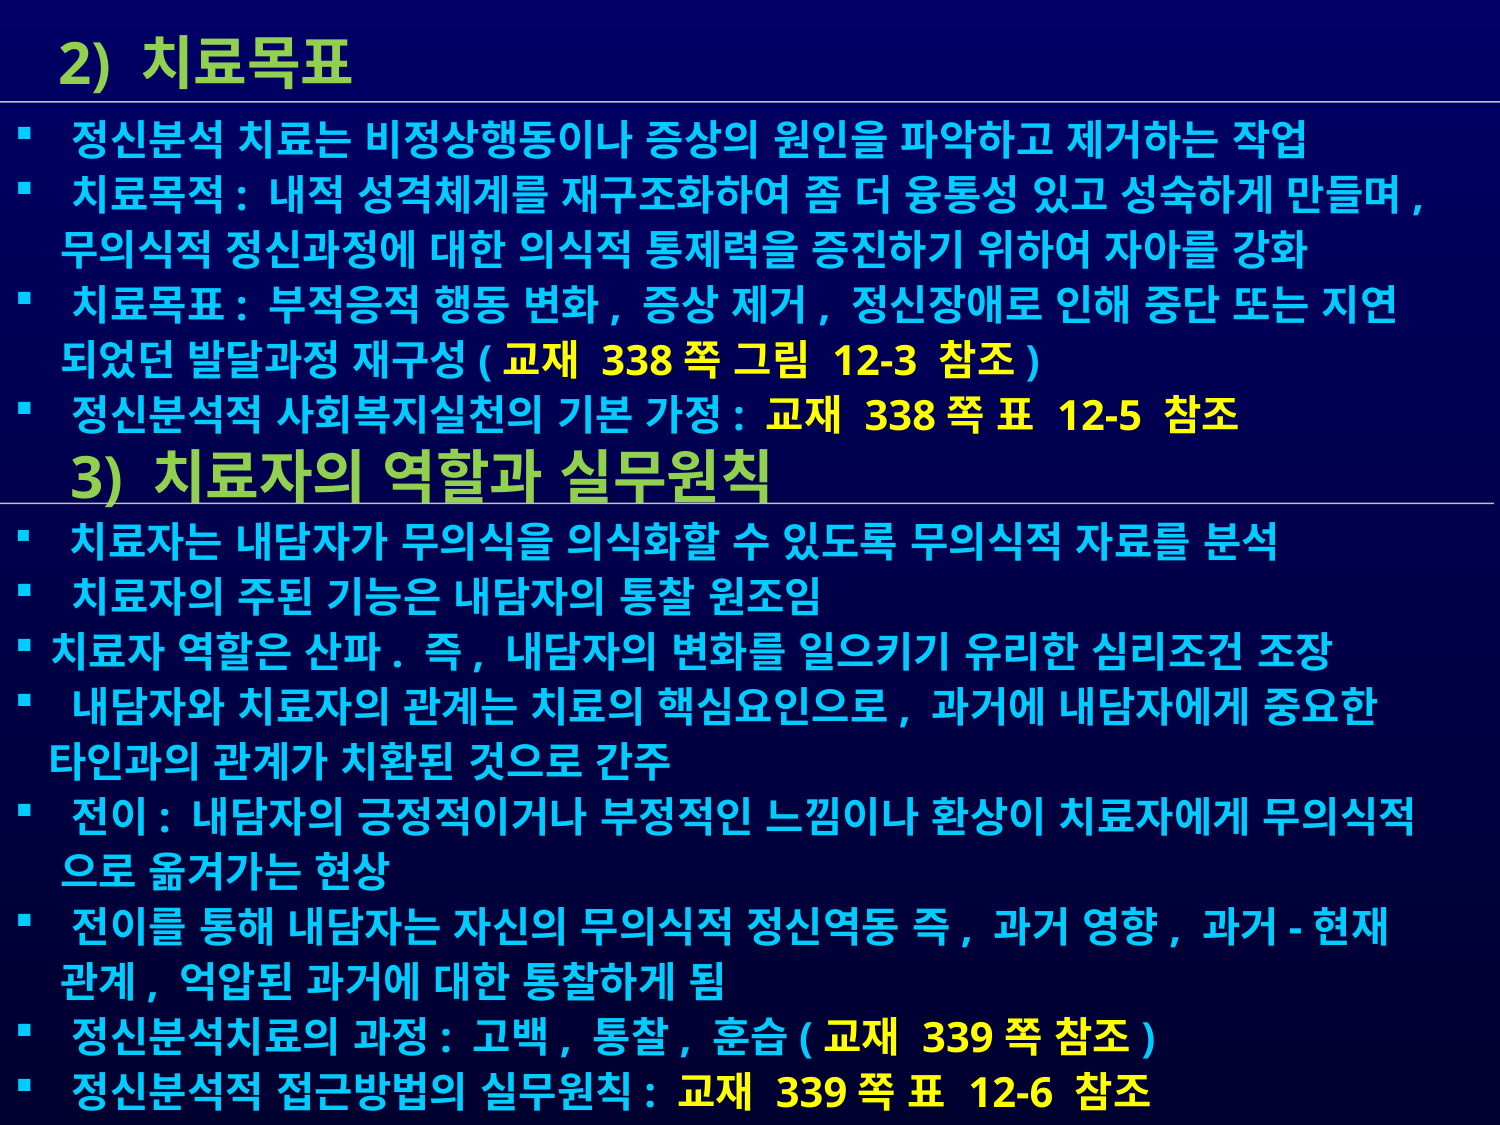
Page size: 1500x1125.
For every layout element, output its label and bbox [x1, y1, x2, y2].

text_box [0, 18, 1500, 1123]
